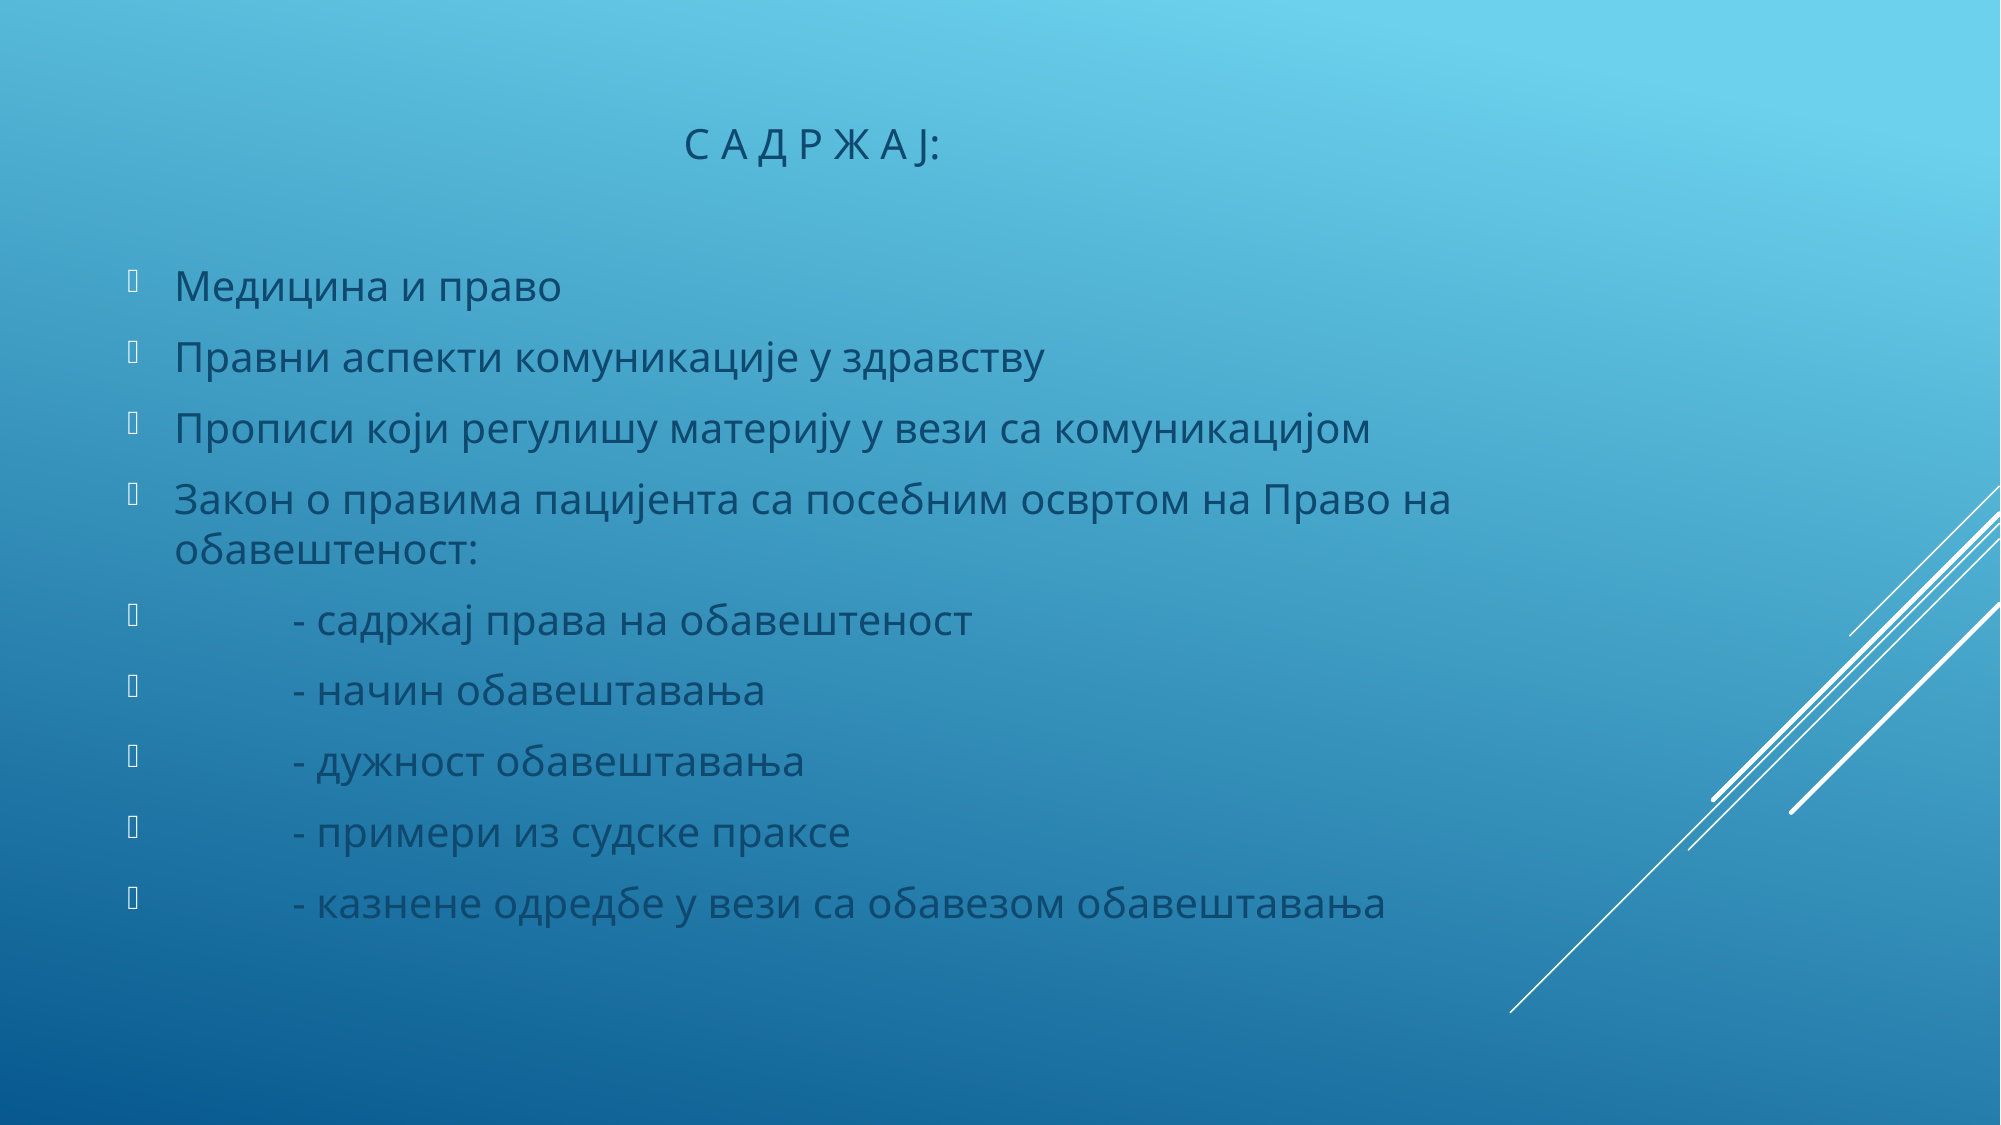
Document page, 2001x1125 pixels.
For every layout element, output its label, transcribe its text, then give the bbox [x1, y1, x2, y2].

list С А Д Р Ж А Ј: Медицина и право Правни аспекти комуникације у здравству Прописи који регулишу материју у вези са комуникацијом Закон о правима пацијента са посебним освртом на Право на обавештеност: - садржај права на обавештеност - начин обавештавања - дужност обавештавања - примери из судске праксе - казнене одредбе у вези са обавезом обавештавања [112, 112, 1513, 1004]
